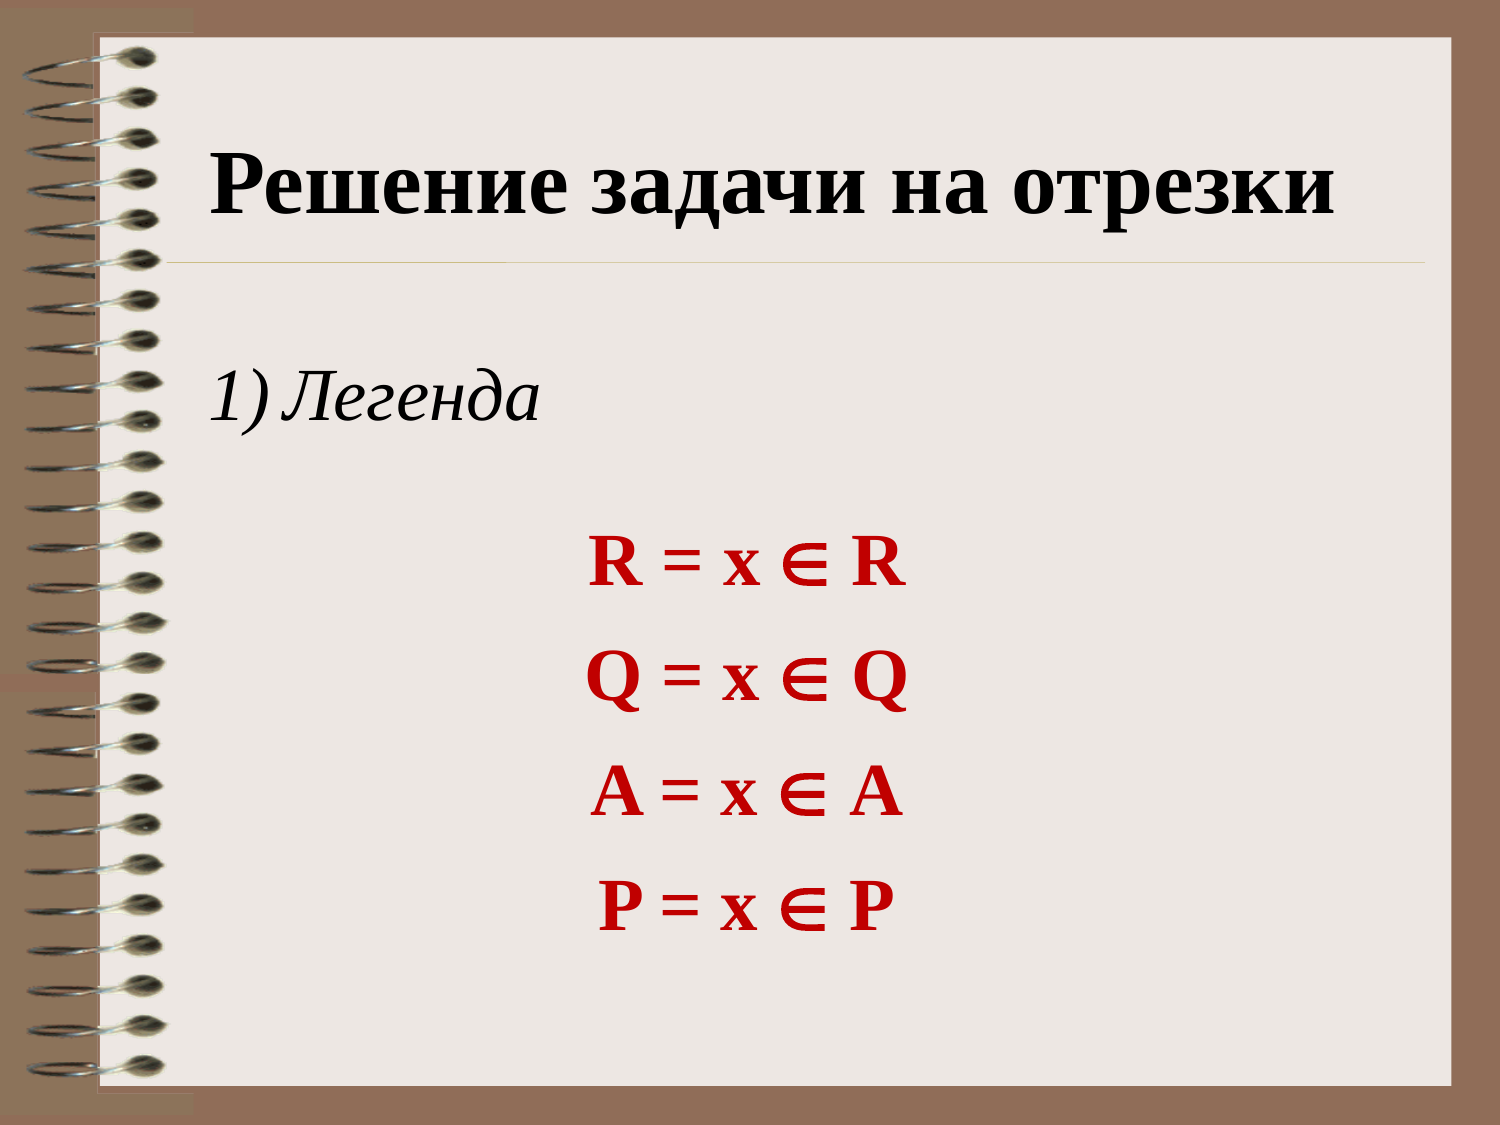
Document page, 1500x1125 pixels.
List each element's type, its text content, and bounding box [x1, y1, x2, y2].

picture [0, 692, 194, 1115]
text_box Решение задачи на отрезки [194, 114, 1436, 240]
text_box Легенда [193, 337, 1411, 443]
text_box R = x  R Q = x  Q A = x  A P = x  P [372, 503, 1123, 954]
picture [0, 8, 194, 674]
